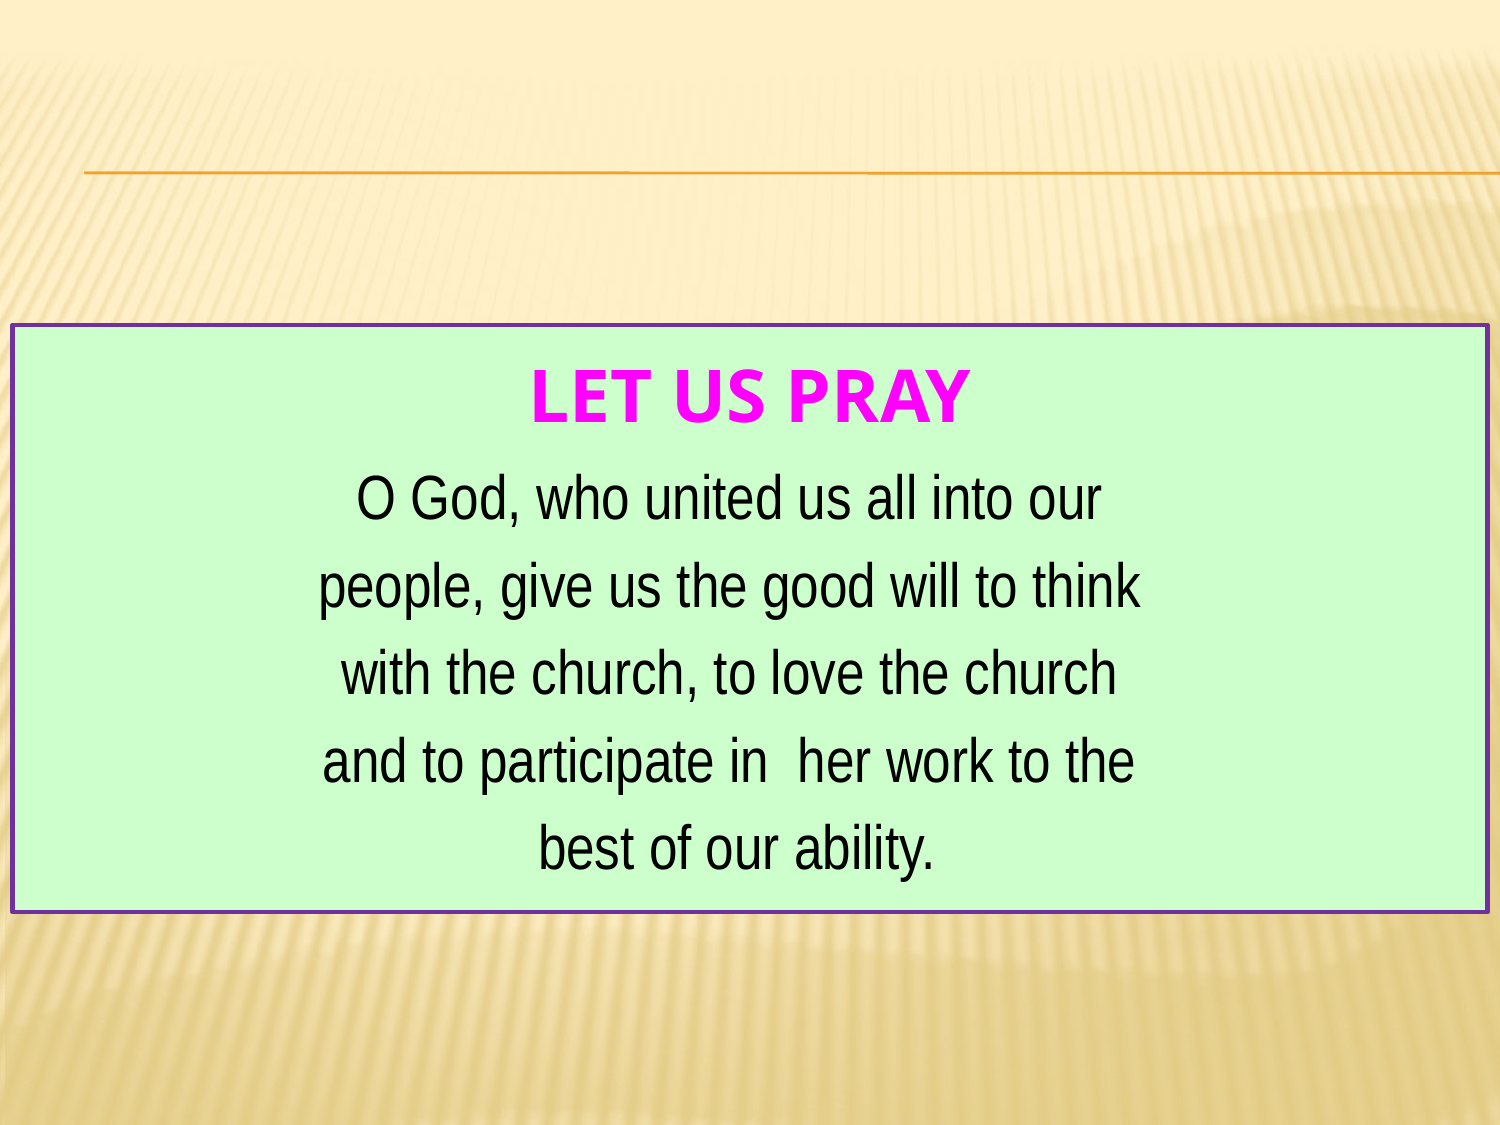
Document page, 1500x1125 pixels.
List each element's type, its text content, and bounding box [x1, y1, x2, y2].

title Let us Pray [150, 324, 1350, 450]
list O God, who united us all into our people, give us the good will to think with the church, to love the church and to participate in her work to the best of our ability. [12, 450, 1463, 638]
text_box [10, 323, 1490, 914]
